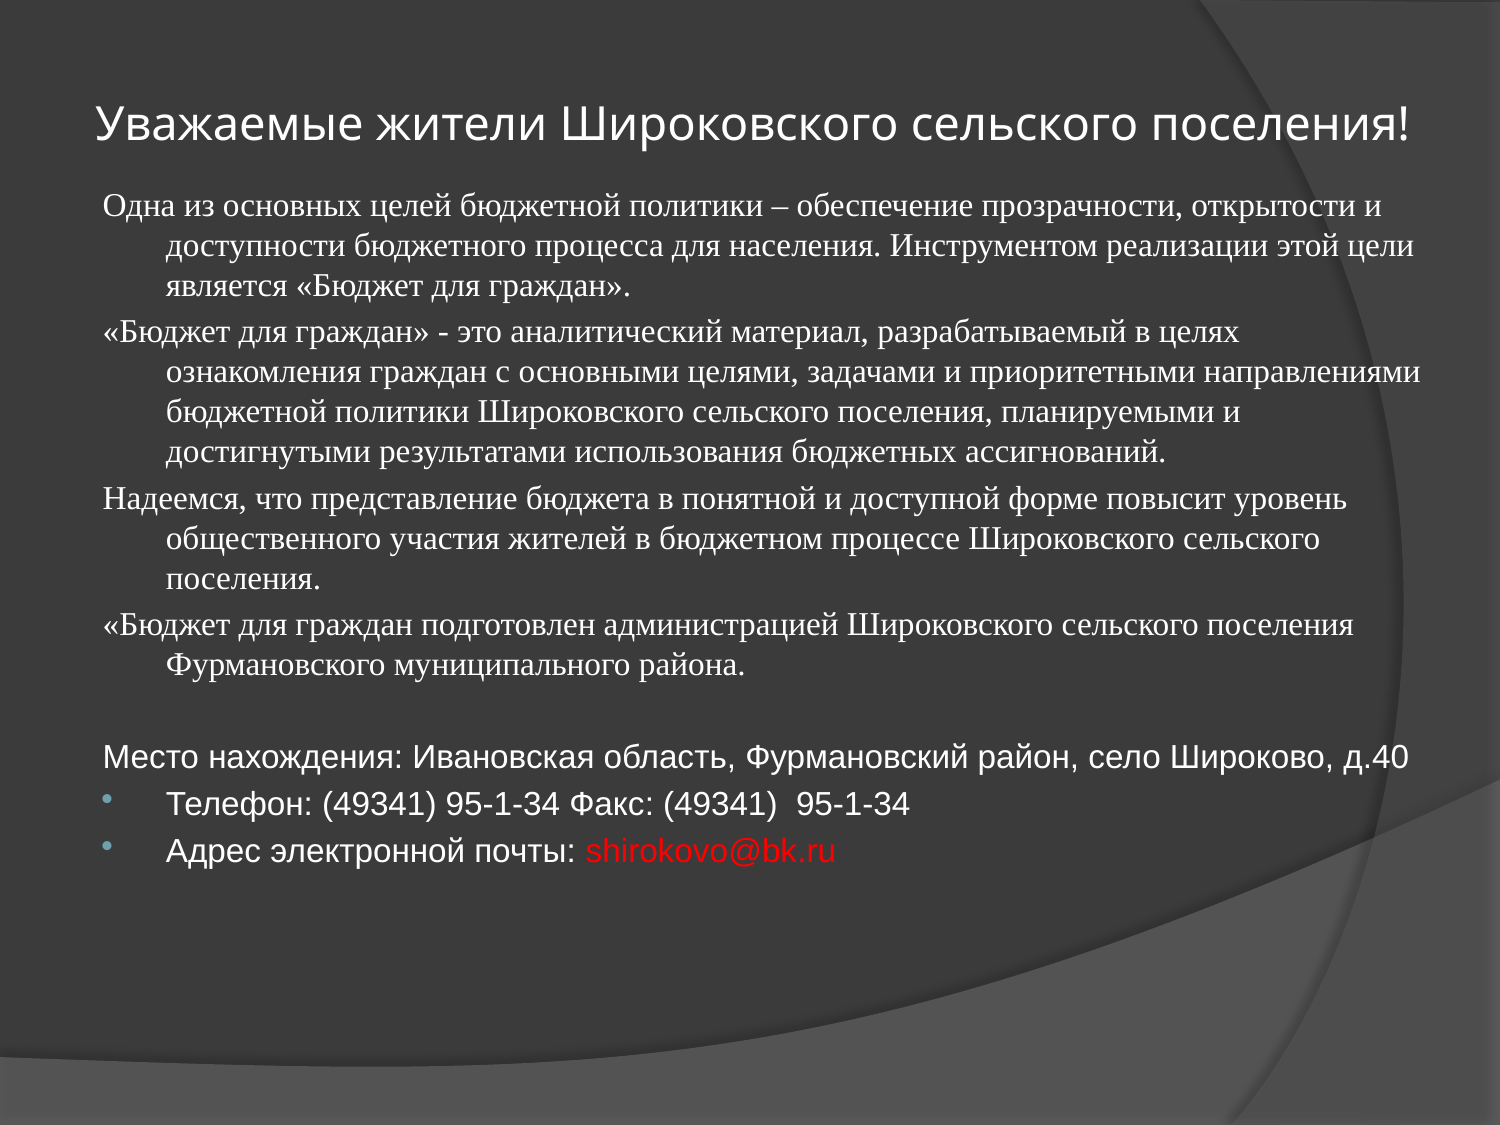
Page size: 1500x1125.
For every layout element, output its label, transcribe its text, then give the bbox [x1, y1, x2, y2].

title Уважаемые жители Широковского сельского поселения! [82, 58, 1425, 175]
list Одна из основных целей бюджетной политики – обеспечение прозрачности, открытости и доступности бюджетного процесса для населения. Инструментом реализации этой цели является «Бюджет для граждан». «Бюджет для граждан» - это аналитический материал, разрабатываемый в целях ознакомления граждан с основными целями, задачами и приоритетными направлениями бюджетной политики Широковского сельского поселения, планируемыми и достигнутыми результатами использования бюджетных ассигнований. Надеемся, что представление бюджета в понятной и доступной форме повысит уровень общественного участия жителей в бюджетном процессе Широковского сельского поселения. «Бюджет для граждан подготовлен администрацией Широковского сельского поселения Фурмановского муниципального района. Место нахождения: Ивановская область, Фурмановский район, село Широково, д.40 Телефон: (49341) 95-1-34 Факс: (49341) 95-1-34 Адрес электронной почты: shirokovo@bk.ru [82, 175, 1454, 985]
